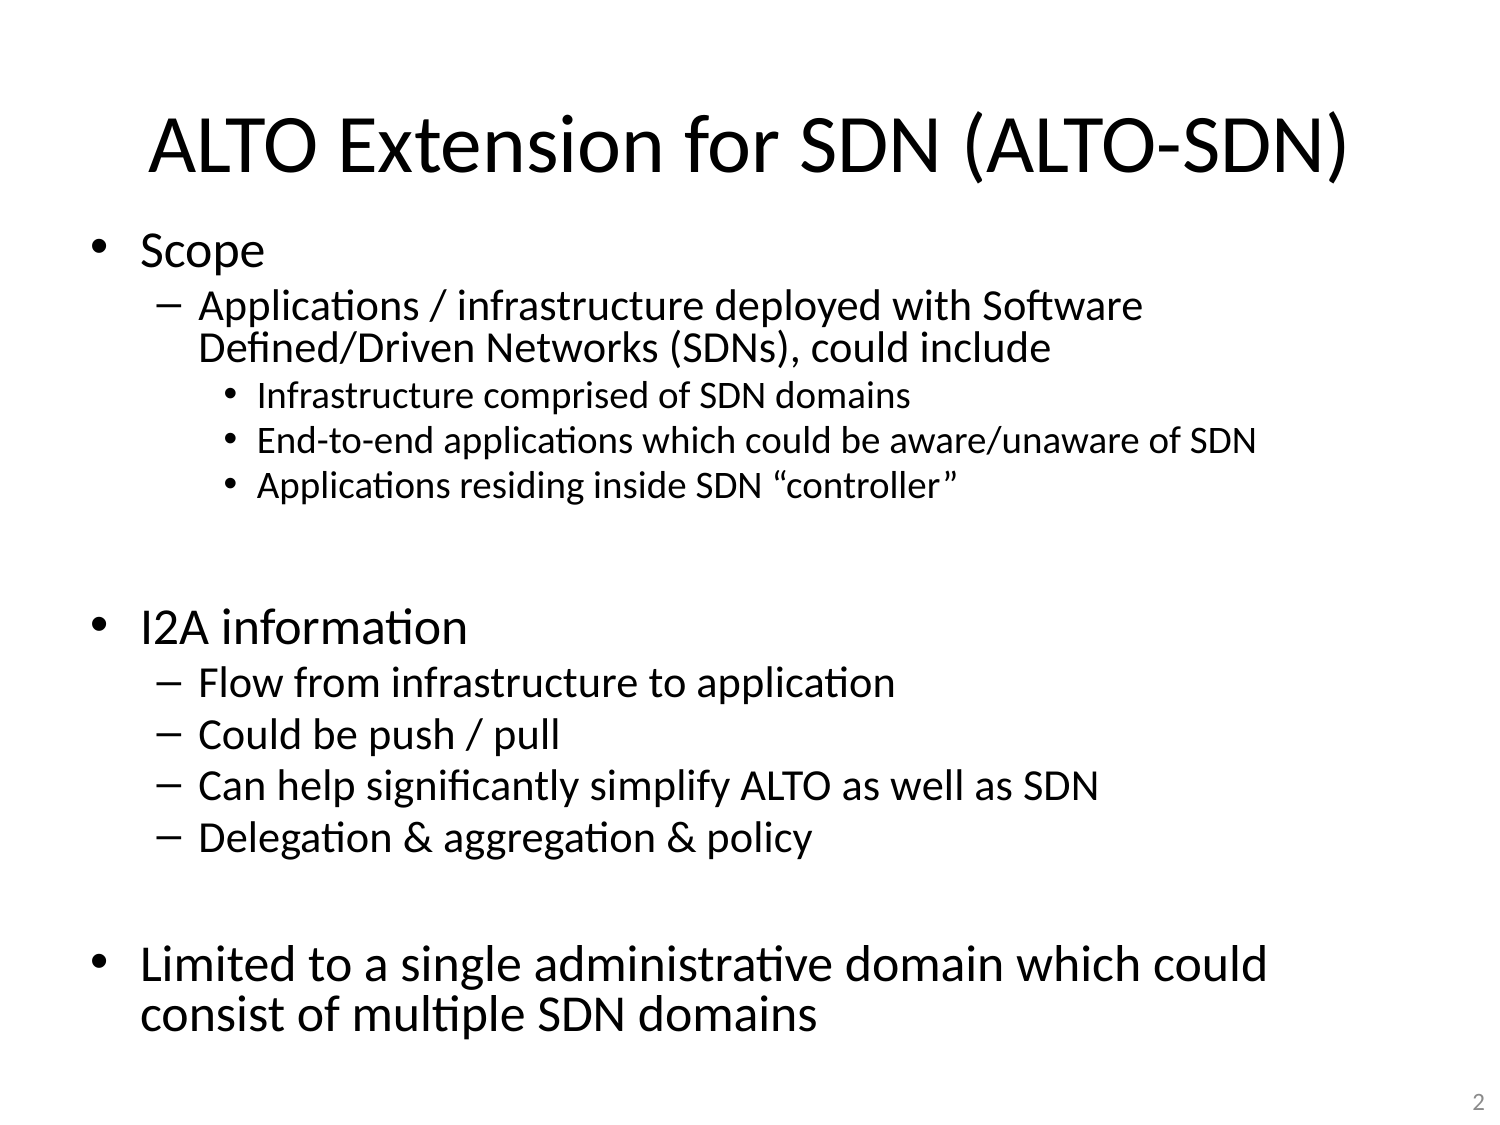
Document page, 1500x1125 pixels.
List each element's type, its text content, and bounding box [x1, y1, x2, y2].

title ALTO Extension for SDN (ALTO-SDN) [75, 45, 1425, 219]
list Scope Applications / infrastructure deployed with Software Defined/Driven Networks (SDNs), could include Infrastructure comprised of SDN domains End-to-end applications which could be aware/unaware of SDN Applications residing inside SDN “controller” I2A information Flow from infrastructure to application Could be push / pull Can help significantly simplify ALTO as well as SDN Delegation & aggregation & policy Limited to a single administrative domain which could consist of multiple SDN domains [75, 219, 1425, 1059]
slide_number 2 [1187, 1074, 1500, 1125]
